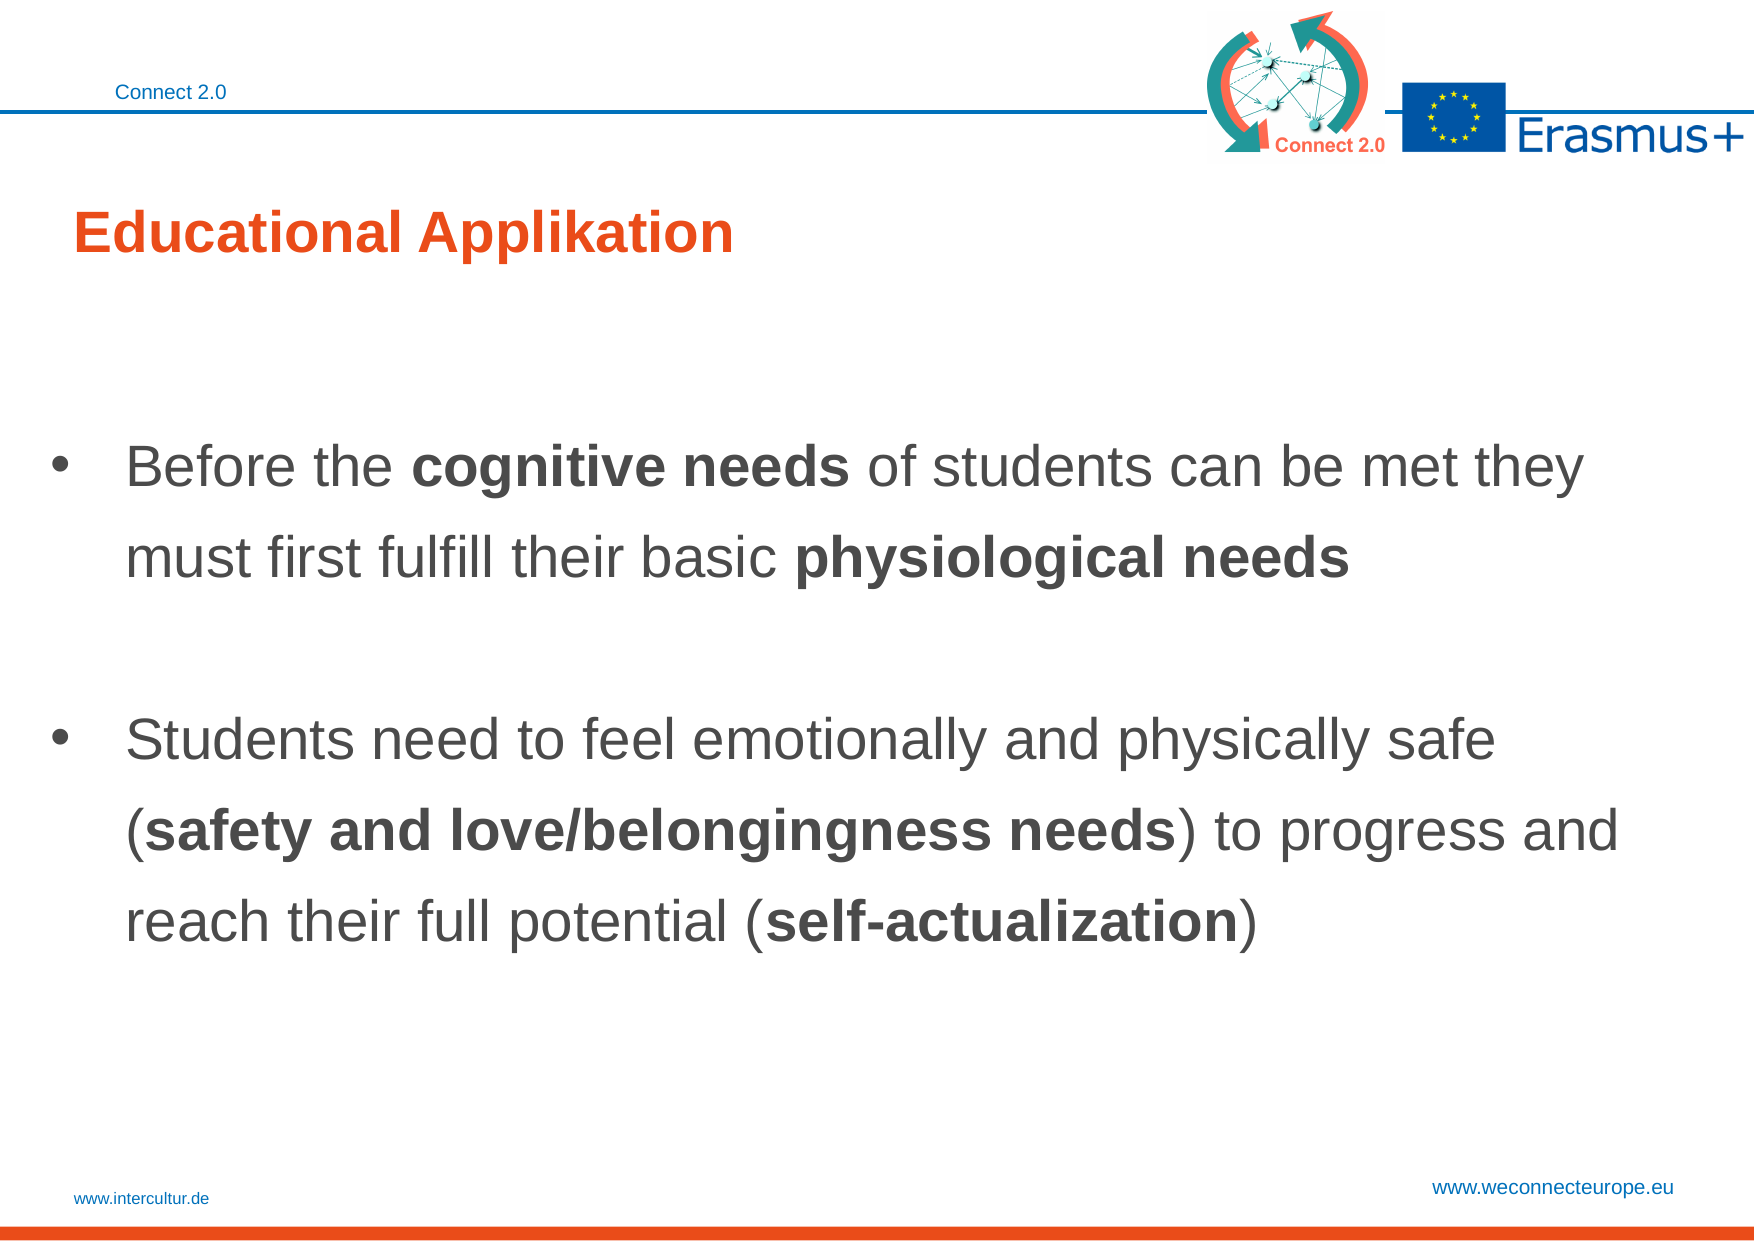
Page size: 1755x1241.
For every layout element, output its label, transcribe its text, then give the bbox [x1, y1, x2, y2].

footer Connect 2.0 [114, 70, 1084, 104]
title Educational Applikation [73, 193, 1681, 302]
list Before the cognitive needs of students can be met they must first fulfill their basic physiological needs Students need to feel emotionally and physically safe (safety and love/belongingness needs) to progress and reach their full potential (self-actualization) [50, 407, 1657, 880]
picture [1207, 11, 1755, 172]
